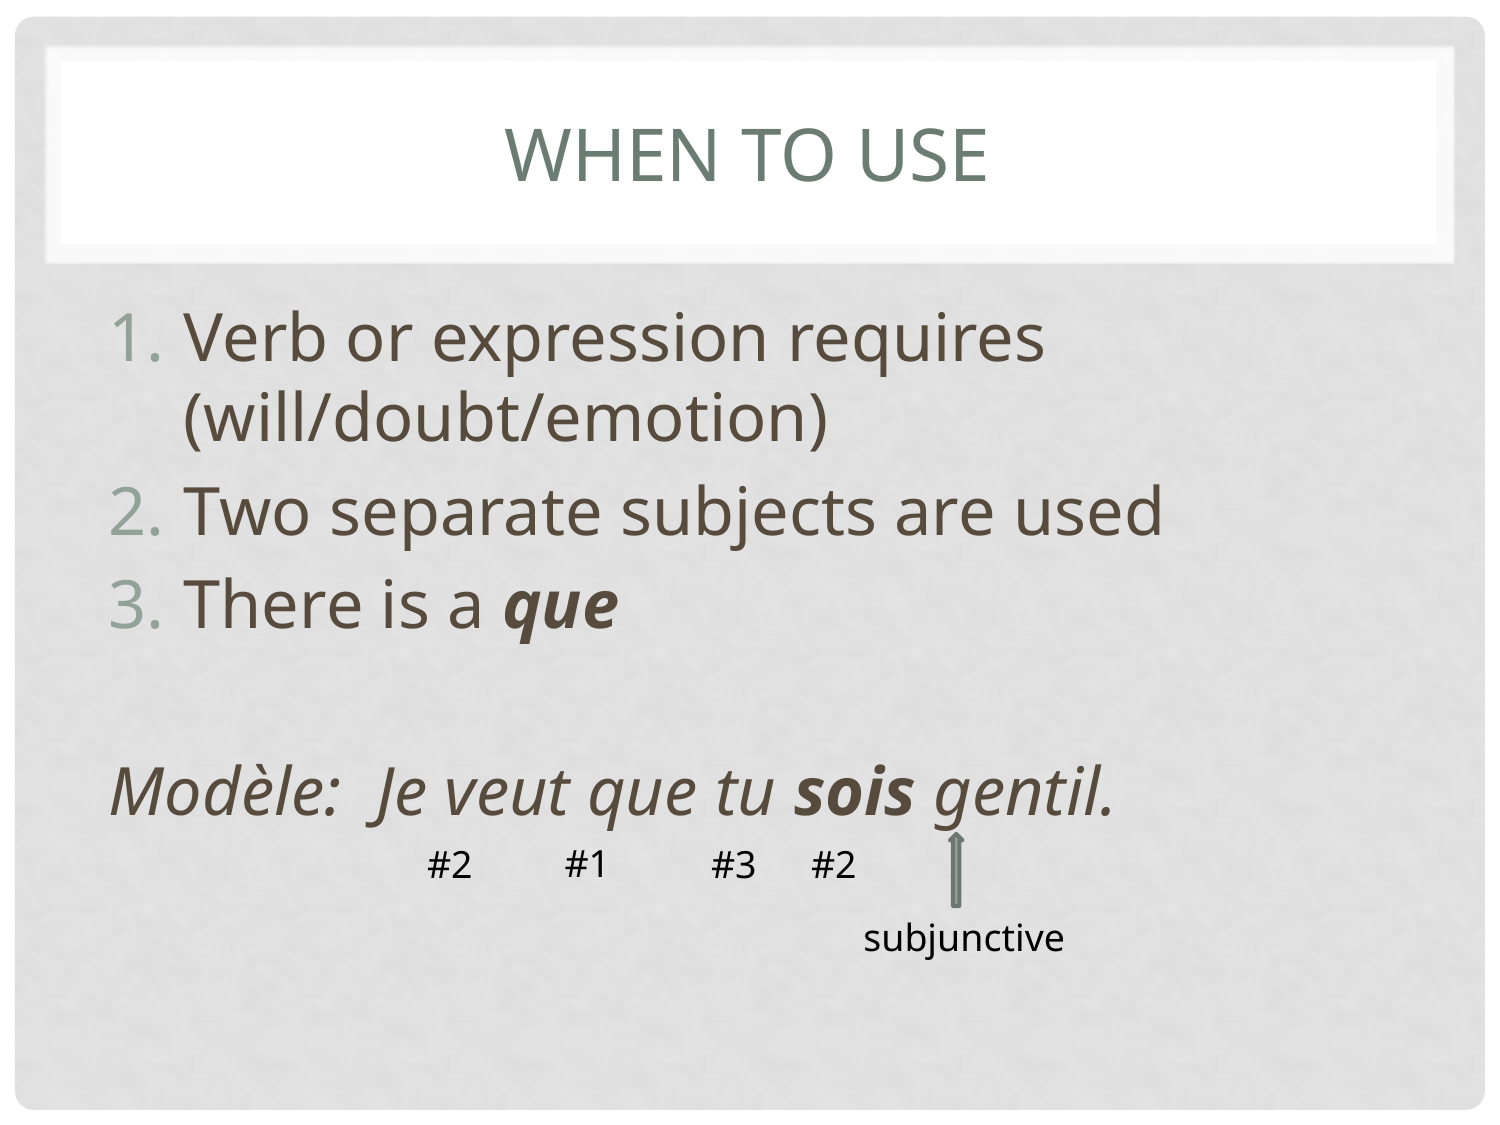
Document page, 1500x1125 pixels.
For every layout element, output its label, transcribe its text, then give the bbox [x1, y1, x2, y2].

text_box [948, 831, 965, 909]
text_box #2 [399, 833, 500, 894]
text_box #2 [784, 833, 884, 894]
text_box subjunctive [835, 906, 1093, 967]
list Verb or expression requires (will/doubt/emotion) Two separate subjects are used There is a que Modèle: Je veut que tu sois gentil. [75, 287, 1425, 1005]
text_box #3 [683, 833, 784, 894]
text_box #1 [537, 832, 638, 892]
title When to use [69, 66, 1425, 238]
